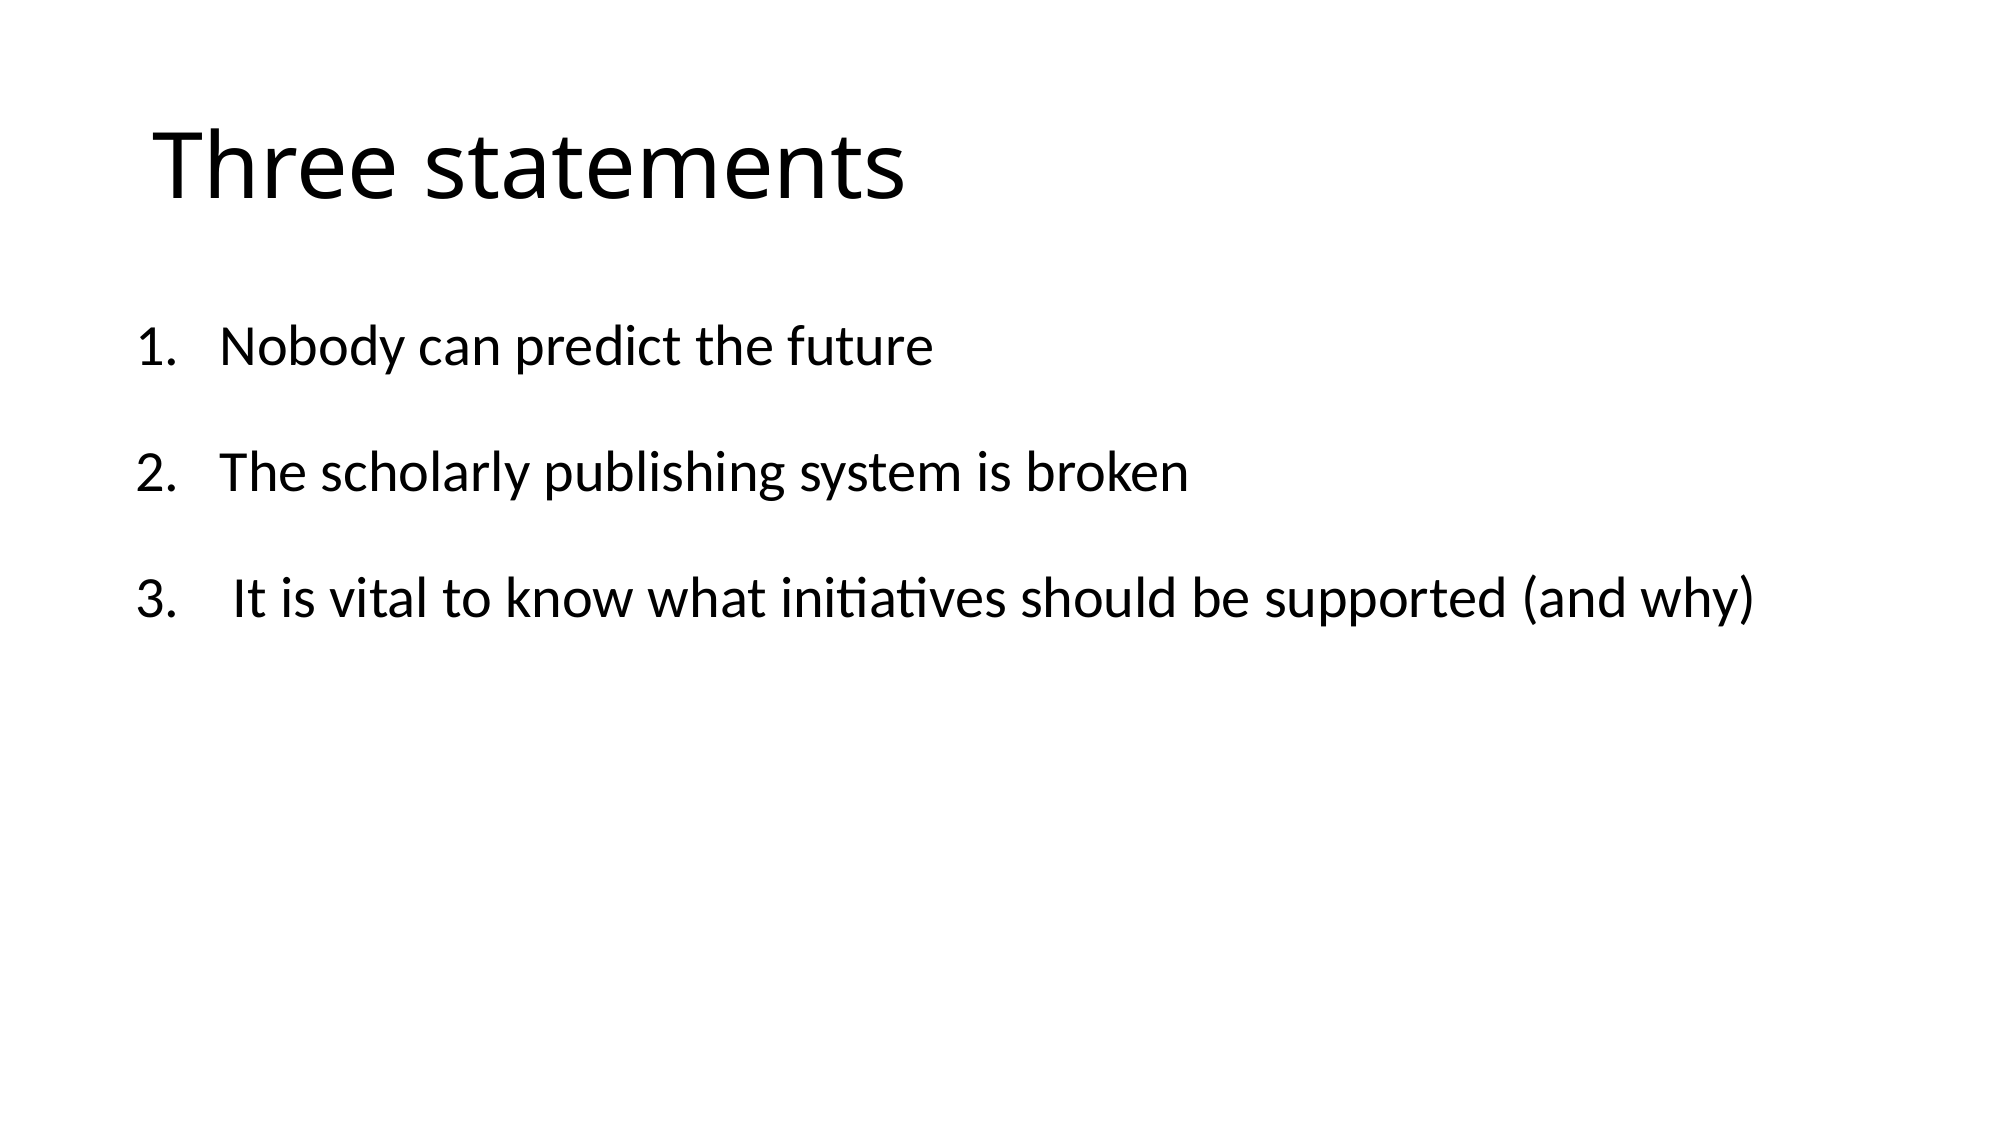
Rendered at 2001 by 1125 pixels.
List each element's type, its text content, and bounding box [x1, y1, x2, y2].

list Nobody can predict the future The scholarly publishing system is broken It is vital to know what initiatives should be supported (and why) [120, 308, 1846, 1022]
title Three statements [137, 59, 1863, 278]
